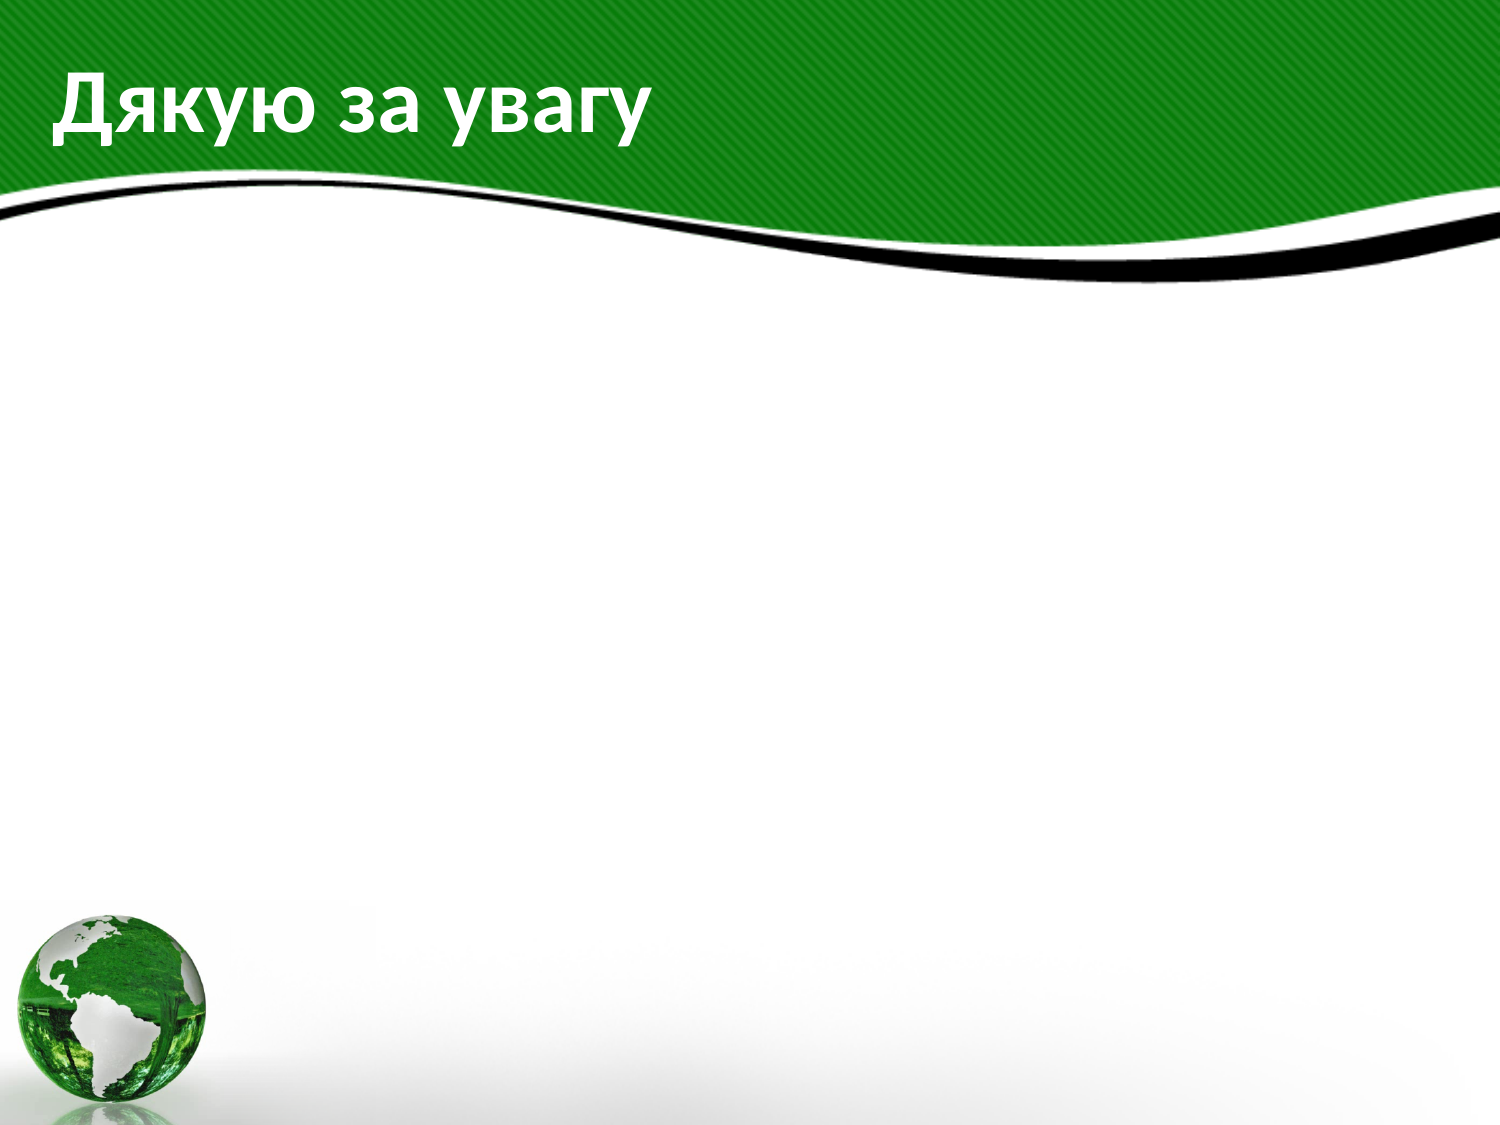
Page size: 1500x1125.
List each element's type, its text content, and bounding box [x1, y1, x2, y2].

picture [0, 0, 1500, 1125]
title Дякую за увагу [37, 8, 1463, 183]
